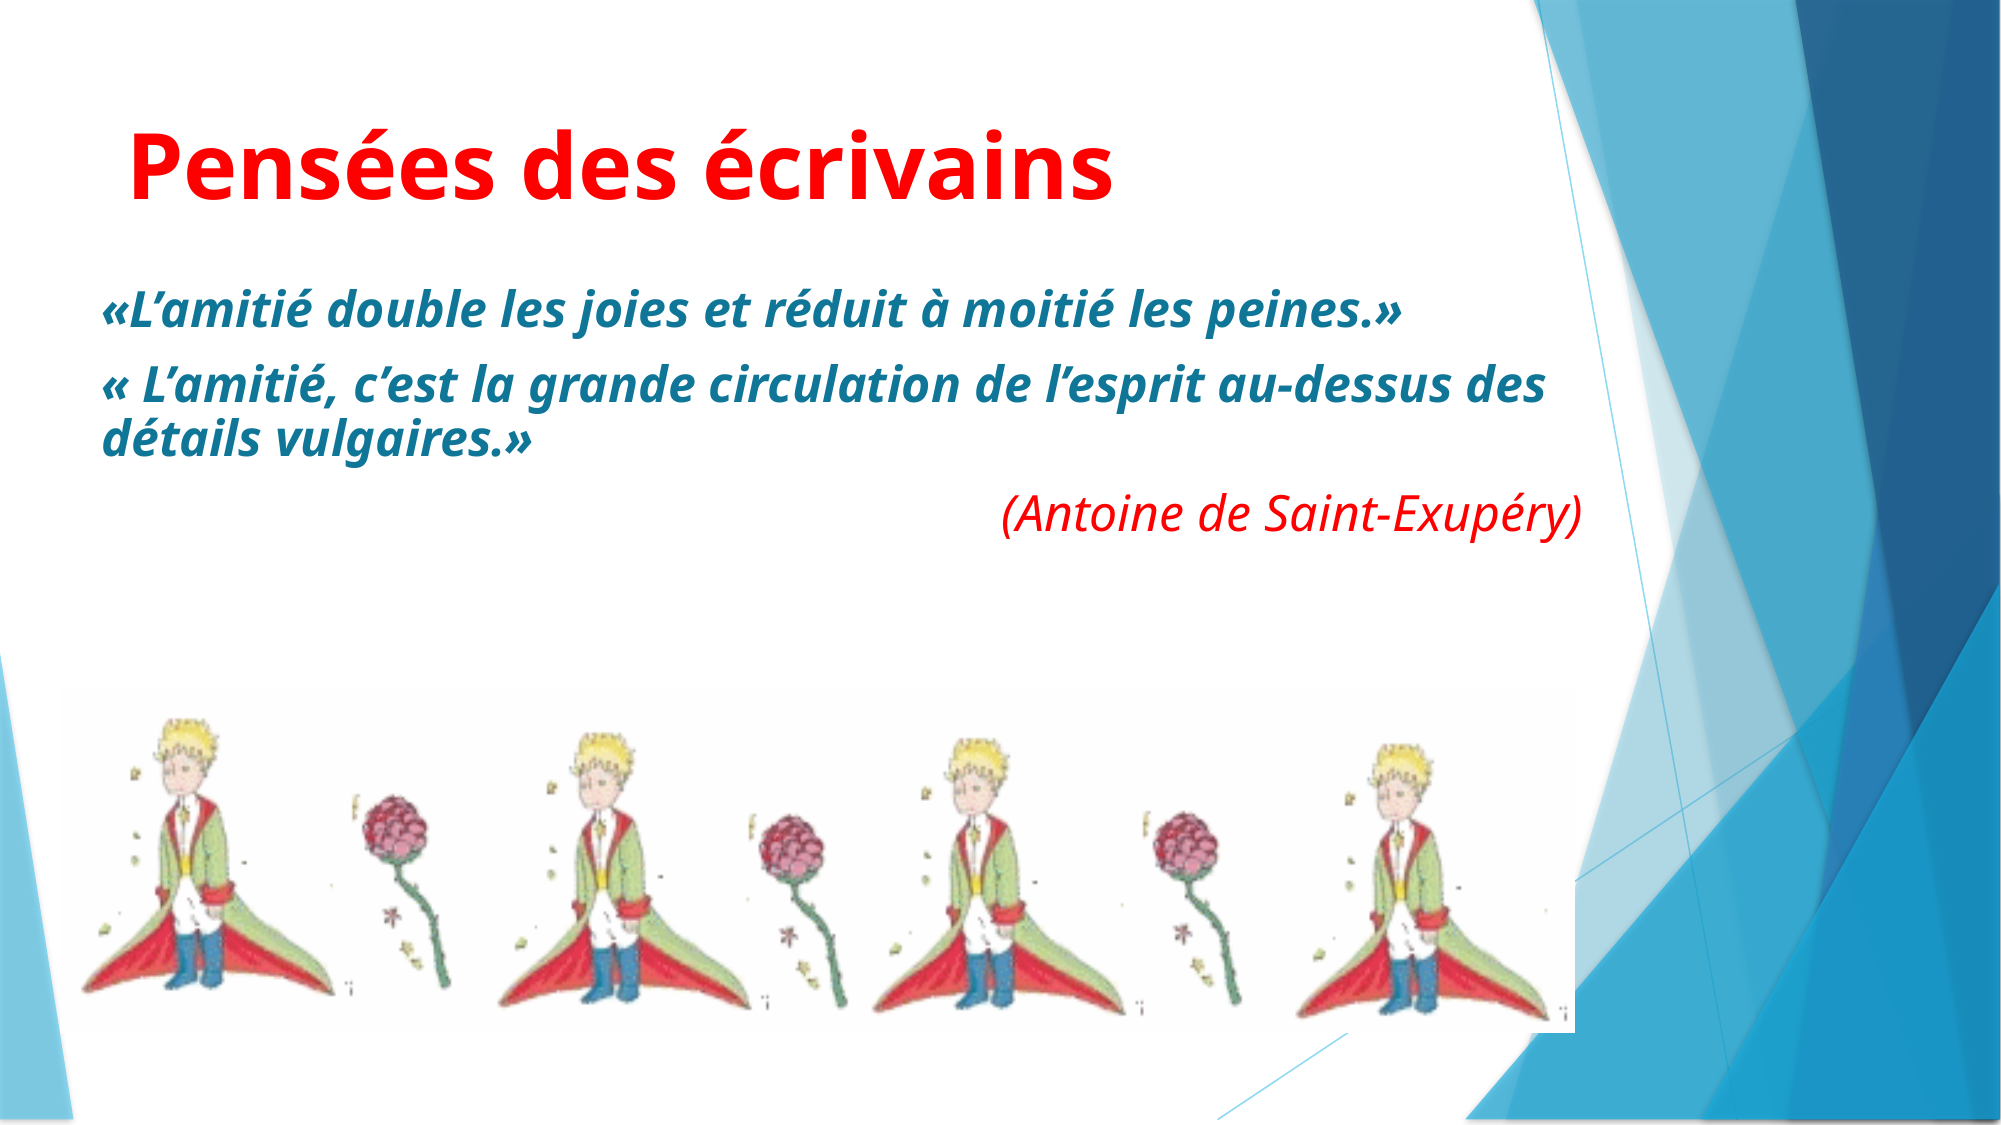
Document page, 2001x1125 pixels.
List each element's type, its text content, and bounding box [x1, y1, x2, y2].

picture [59, 685, 1576, 1034]
title Pensées des écrivains [111, 99, 1861, 317]
text_box «L’amitié double les joies et réduit à moitié les peines.» « L’amitié, c’est la grande circulation de l’esprit au-dessus des détails vulgaires.» (Antoine de Saint-Exupéry) [86, 277, 1636, 581]
